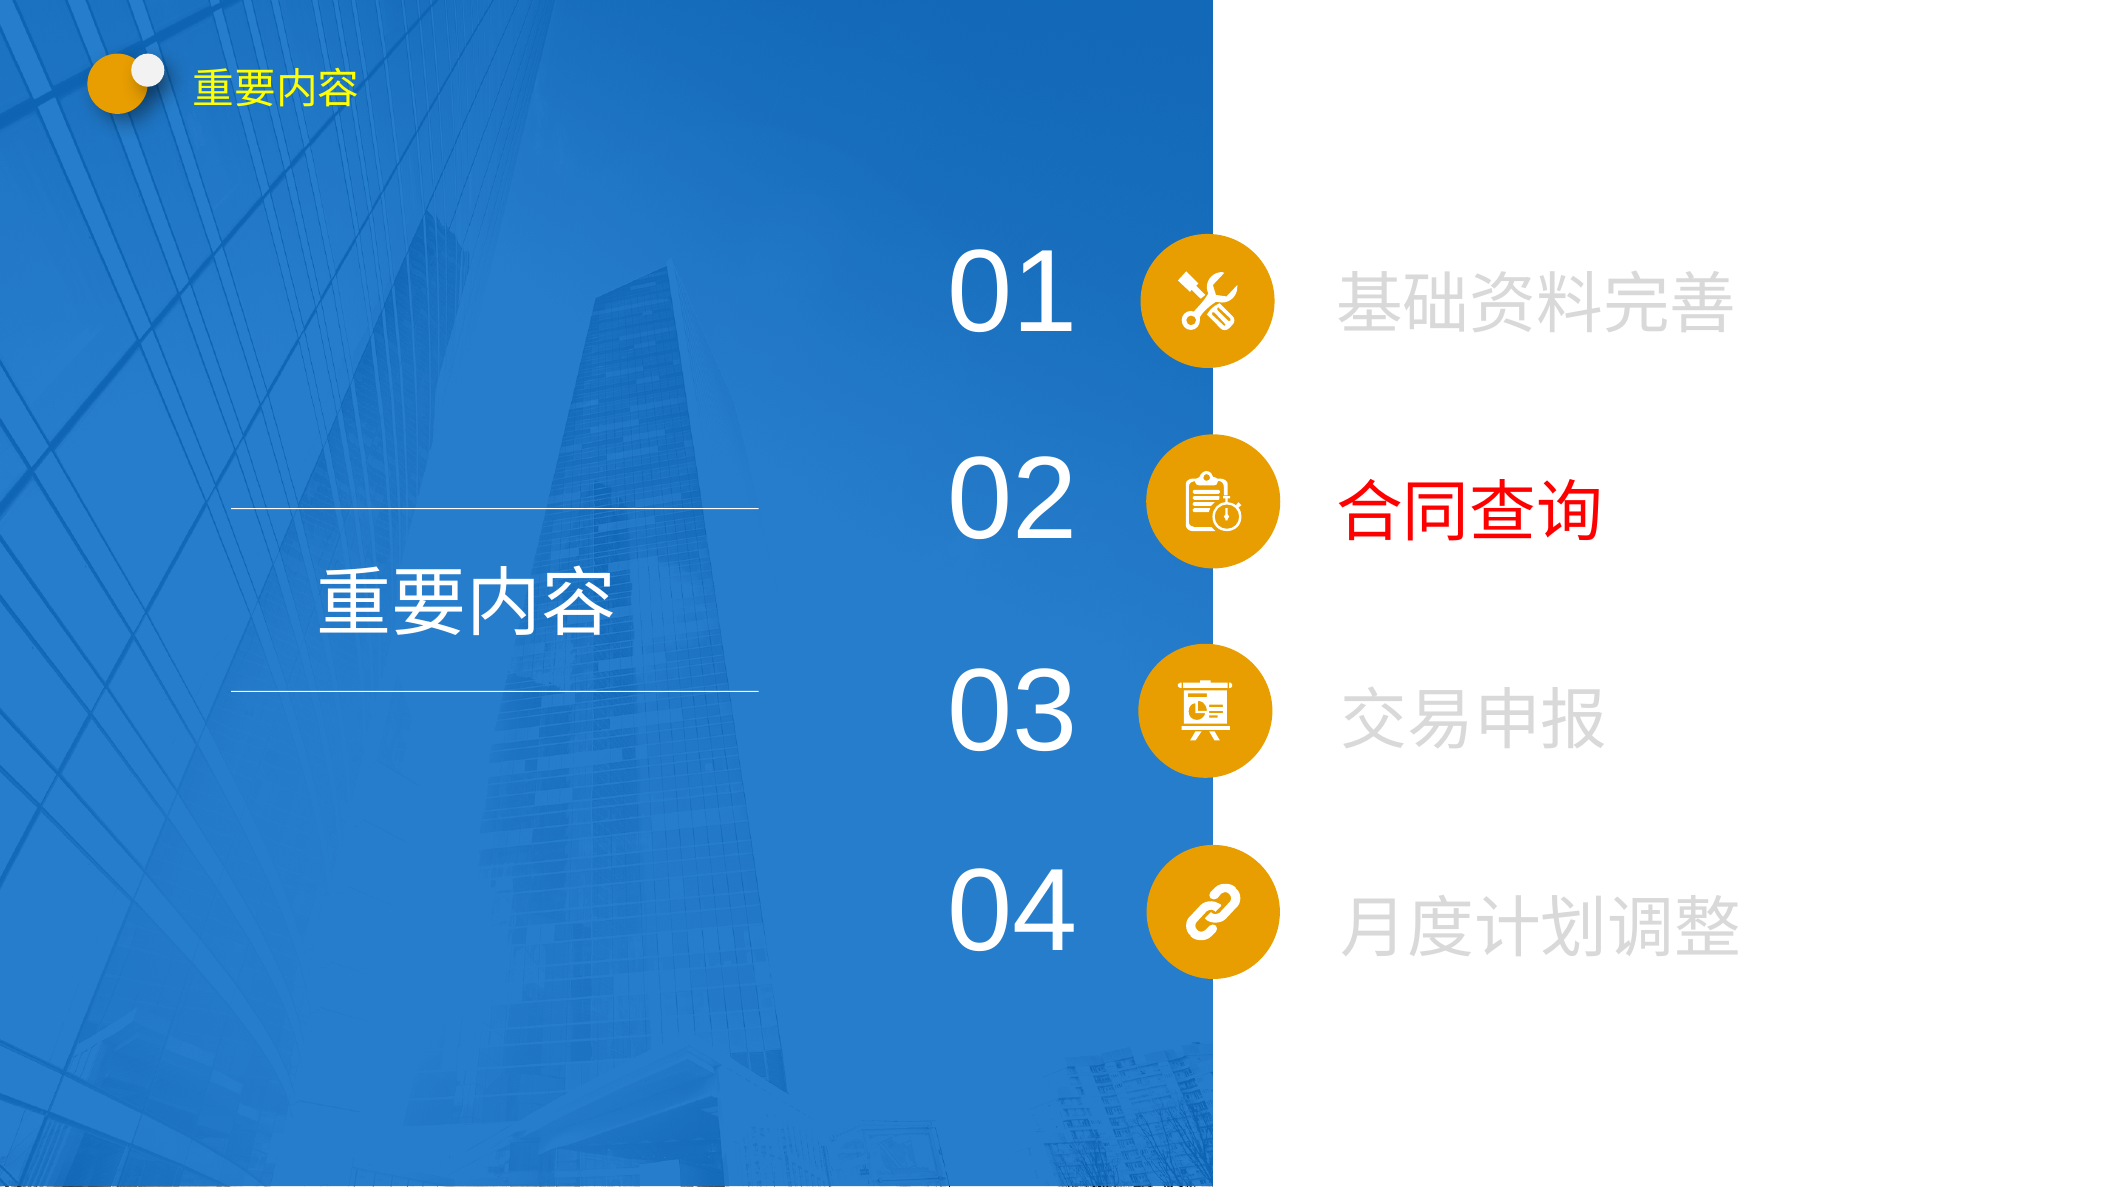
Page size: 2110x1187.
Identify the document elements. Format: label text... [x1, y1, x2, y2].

text_box [86, 52, 142, 115]
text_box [1146, 434, 1281, 569]
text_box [1138, 643, 1273, 778]
text_box 基础资料完善 [1336, 260, 1758, 341]
text_box 03 [932, 625, 1093, 781]
text_box [130, 52, 166, 88]
text_box 01 [932, 206, 1093, 362]
text_box [0, 0, 1213, 1187]
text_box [1140, 233, 1275, 368]
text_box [1146, 844, 1280, 979]
text_box 月度计划调整 [1340, 884, 1762, 965]
text_box 合同查询 [1336, 468, 1758, 549]
text_box 交易申报 [1340, 676, 1762, 757]
text_box 重要内容 [315, 554, 617, 645]
text_box 重要内容 [176, 53, 500, 114]
text_box 04 [932, 825, 1093, 982]
text_box 02 [932, 414, 1093, 570]
